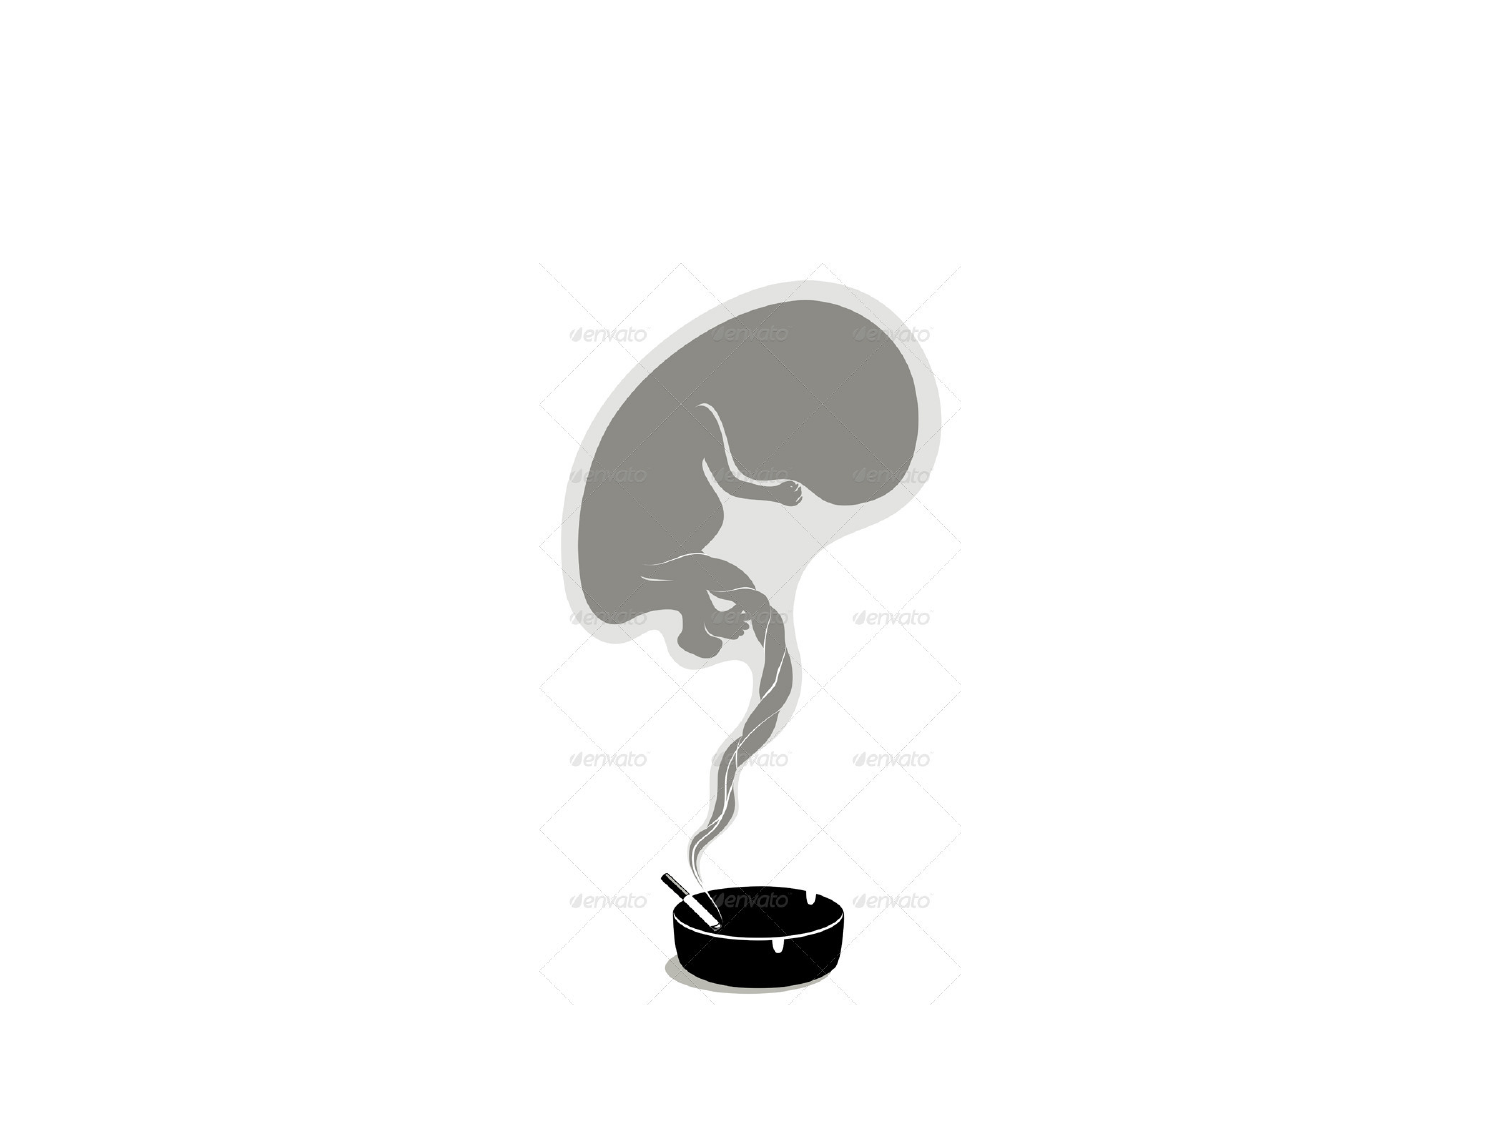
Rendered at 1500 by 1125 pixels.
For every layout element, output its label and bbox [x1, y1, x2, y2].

list [538, 262, 961, 1006]
